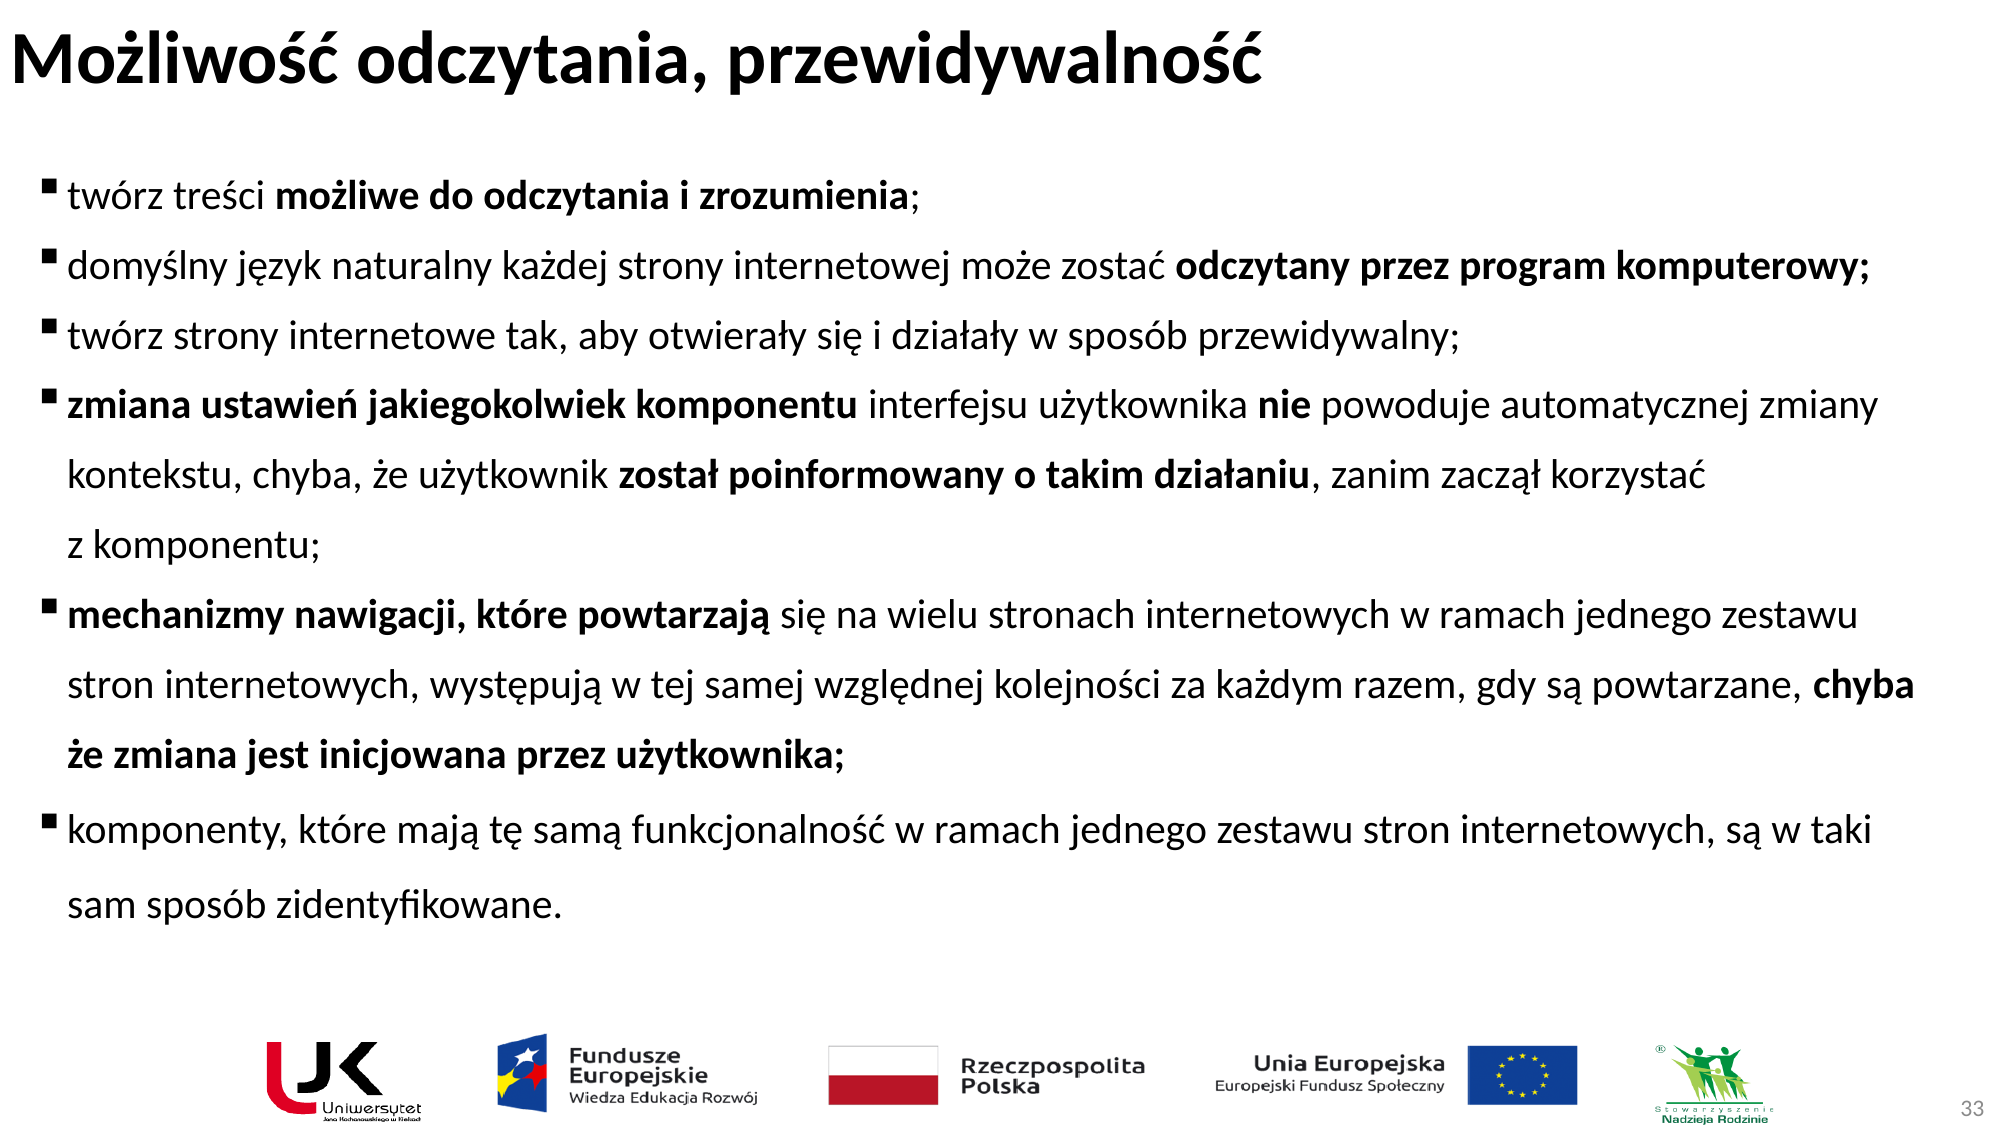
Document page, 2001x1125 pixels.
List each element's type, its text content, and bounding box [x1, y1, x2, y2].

picture [1655, 1044, 1774, 1125]
picture [463, 1004, 1613, 1125]
text_box twórz treści możliwe do odczytania i zrozumienia; domyślny język naturalny każdej strony internetowej może zostać odczytany przez program komputerowy; twórz strony internetowe tak, aby otwierały się i działały w sposób przewidywalny; zmiana ustawień jakiegokolwiek komponentu interfejsu użytkownika nie powoduje automatycznej zmiany kontekstu, chyba, że użytkownik został poinformowany o takim działaniu, zanim zaczął korzystać z komponentu; mechanizmy nawigacji, które powtarzają się na wielu stronach internetowych w ramach jednego zestawu stron internetowych, występują w tej samej względnej kolejności za każdym razem, gdy są powtarzane, chyba że zmiana jest inicjowana przez użytkownika; komponenty, które mają tę samą funkcjonalność w ramach jednego zestawu stron internetowych, są w taki sam sposób zidentyfikowane. [8, 147, 1950, 945]
slide_number 33 [1863, 1089, 2000, 1125]
title Możliwość odczytania, przewidywalność [10, 0, 1537, 128]
picture [266, 1042, 421, 1122]
